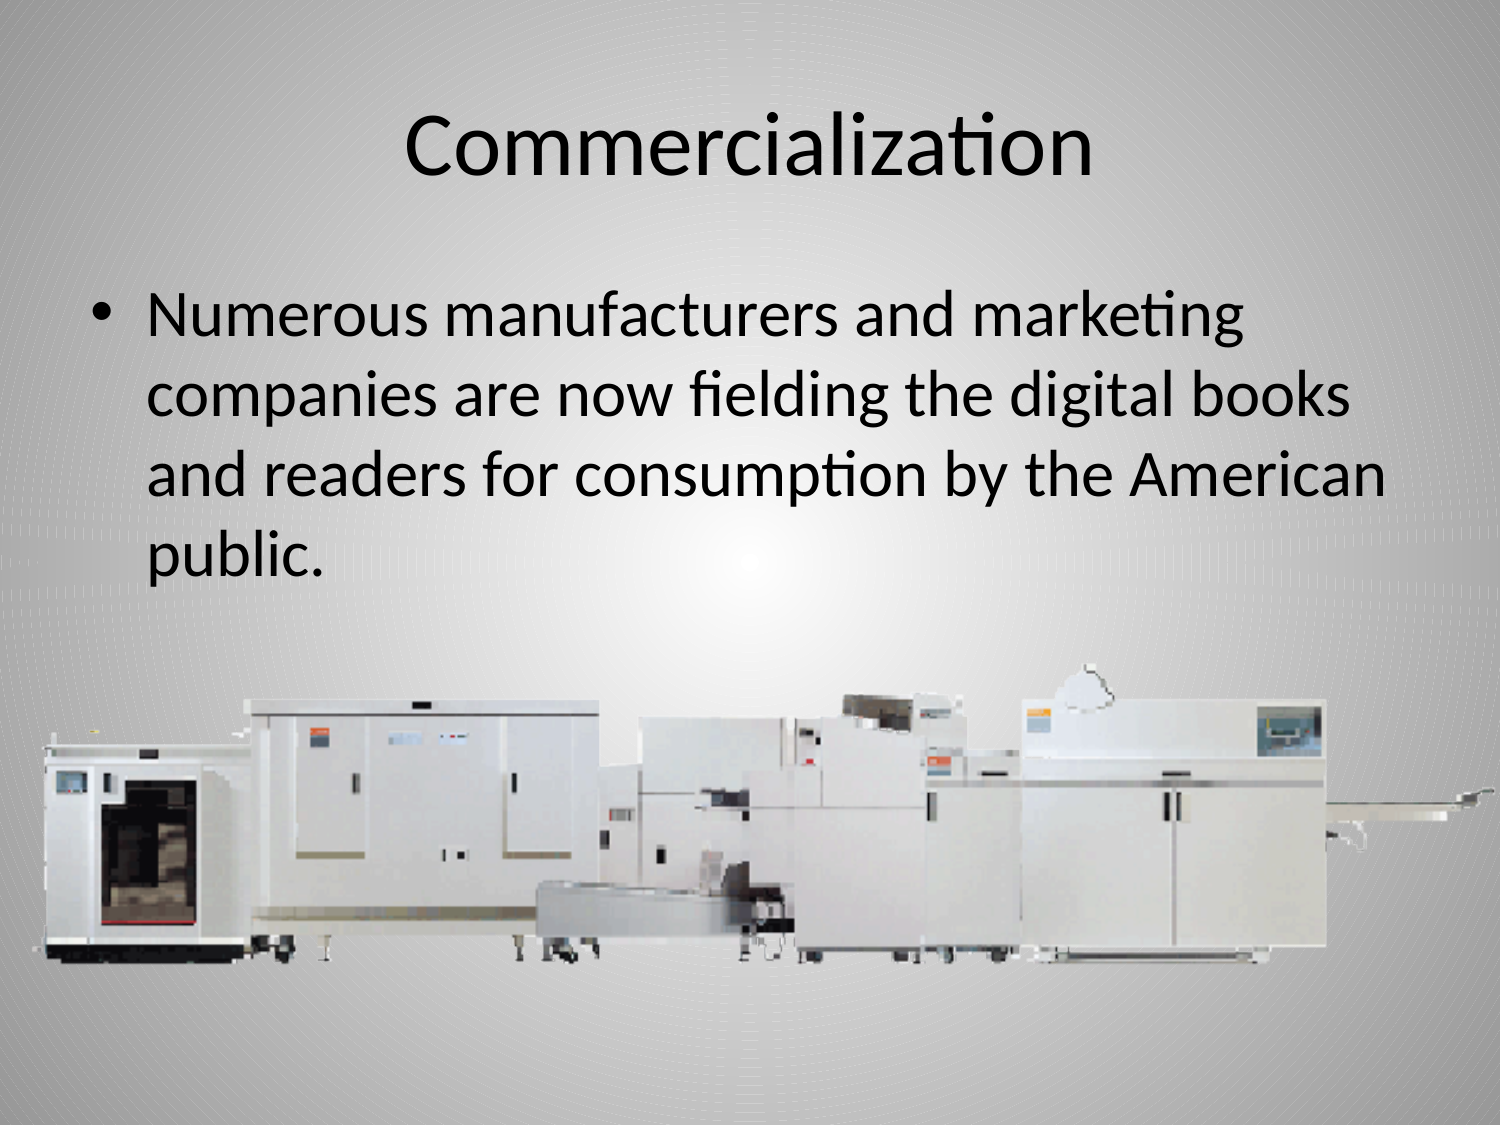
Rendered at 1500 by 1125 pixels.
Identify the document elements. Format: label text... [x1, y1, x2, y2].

picture [18, 624, 1500, 1001]
title Commercialization [75, 45, 1425, 233]
list Numerous manufacturers and marketing companies are now fielding the digital books and readers for consumption by the American public. [75, 262, 1425, 623]
